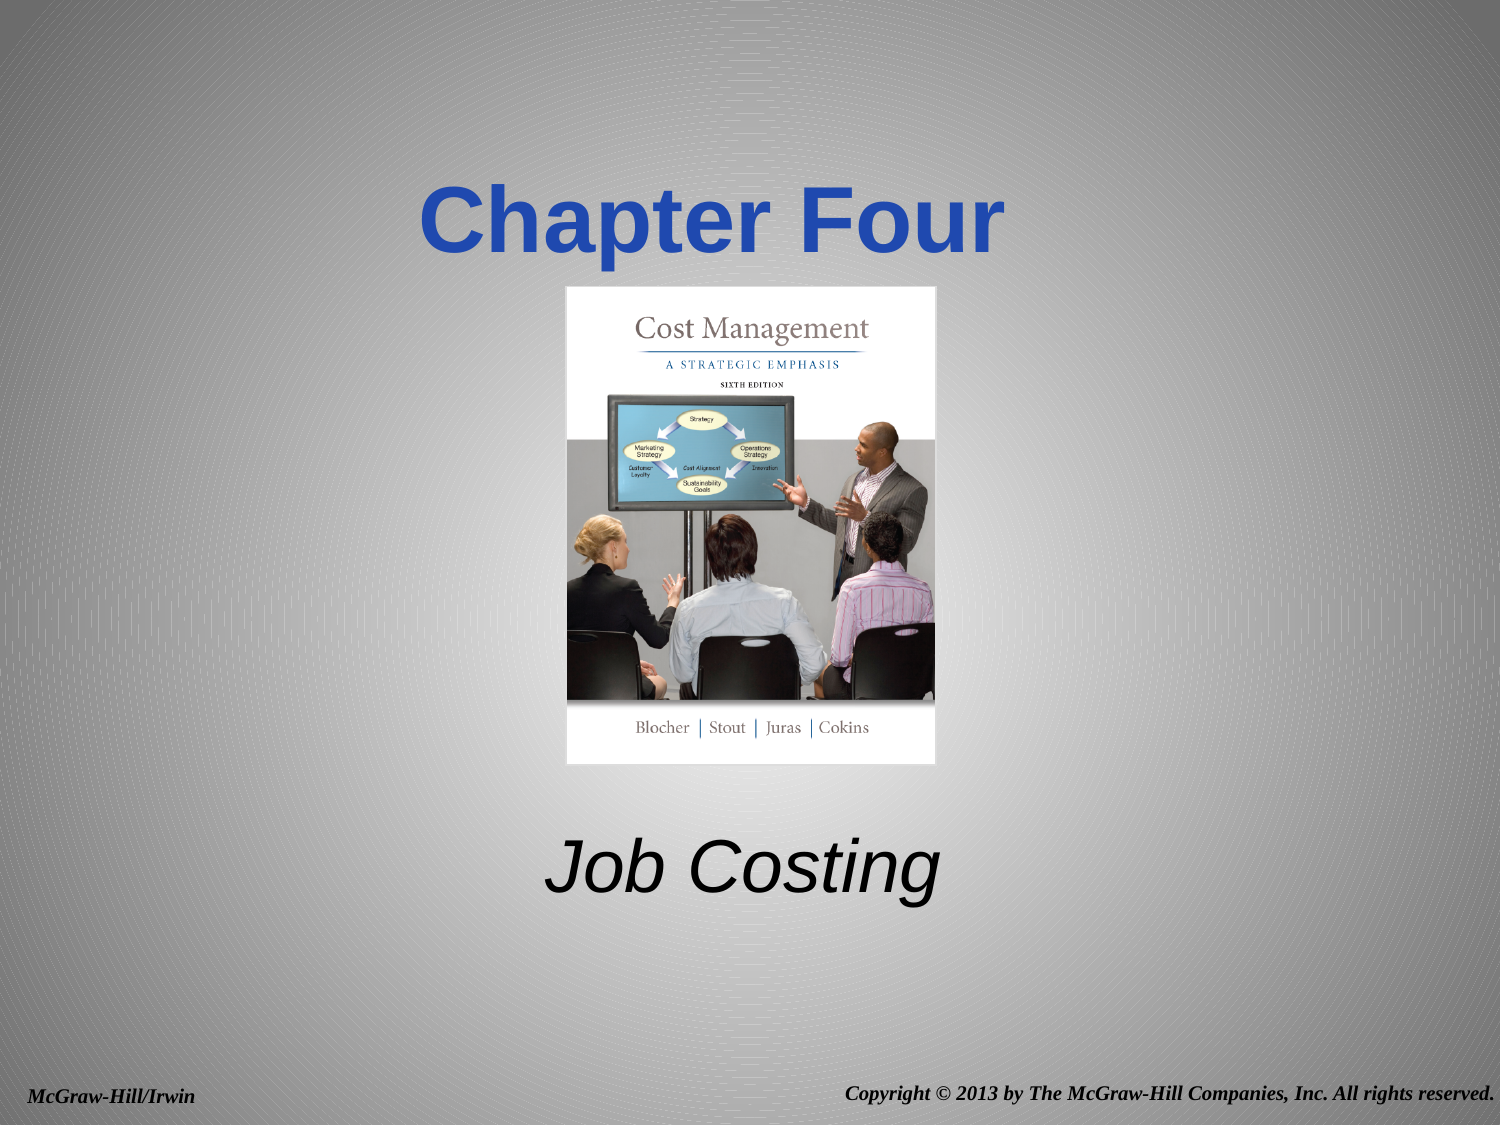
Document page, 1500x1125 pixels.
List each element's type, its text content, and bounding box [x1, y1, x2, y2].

title Job Costing [99, 712, 1388, 1013]
text_box Chapter Four [299, 137, 1125, 293]
picture [566, 287, 936, 765]
